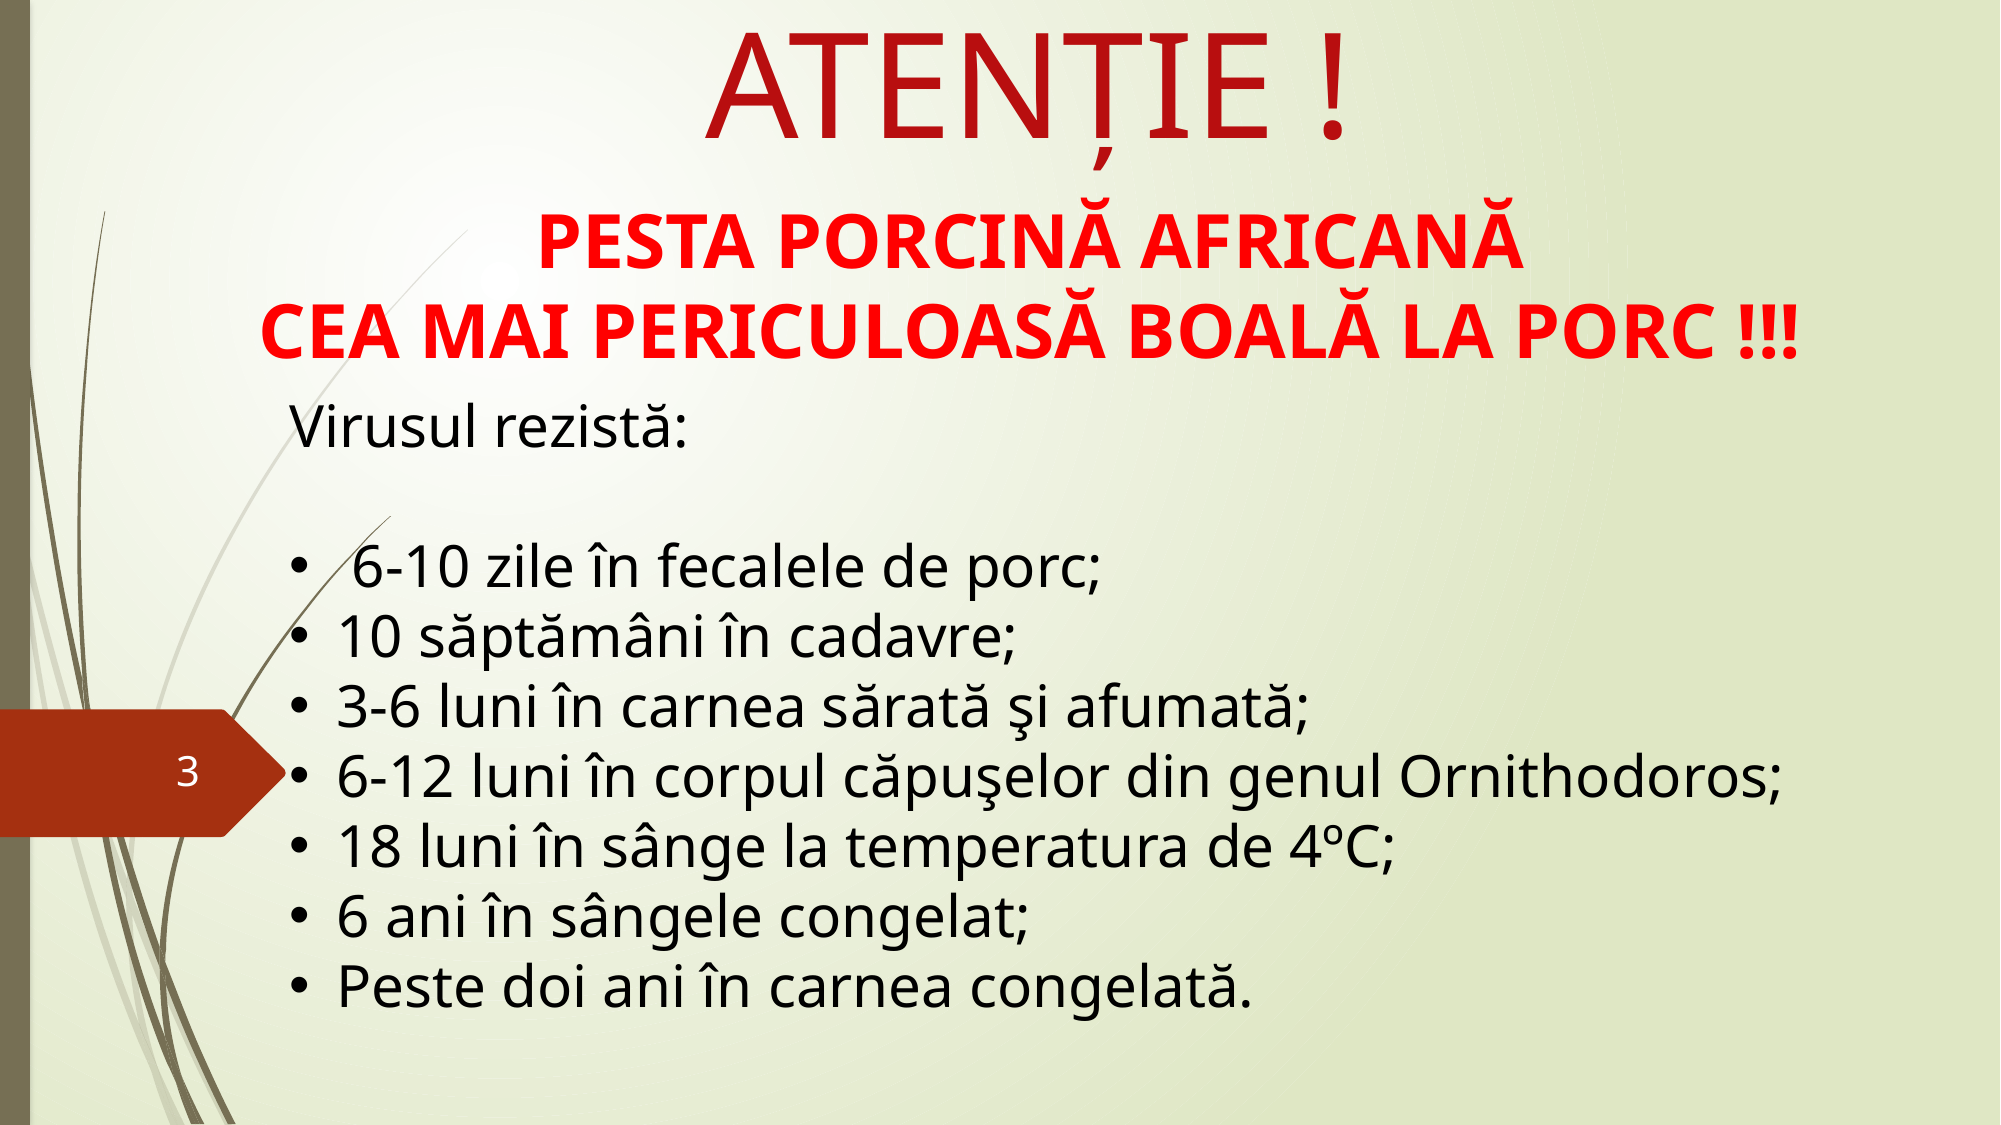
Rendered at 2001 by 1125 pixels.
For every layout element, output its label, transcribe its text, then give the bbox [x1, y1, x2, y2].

slide_number 3 [87, 743, 216, 803]
text_box [211, 427, 1966, 1105]
text_box PESTA PORCINĂ AFRICANĂ CEA MAI PERICULOASĂ BOALĂ LA PORC !!! [211, 193, 1849, 381]
text_box ATENȚIE ! [496, 3, 1562, 178]
text_box Virusul rezistă: 6-10 zile în fecalele de porc; 10 săptămâni în cadavre; 3-6 luni în carnea sărată şi afumată; 6-12 luni în corpul căpuşelor din genul Ornithodoros; 18 luni în sânge la temperatura de 4ºC; 6 ani în sângele congelat; Peste doi ani în carnea congelată. [275, 382, 1866, 1027]
